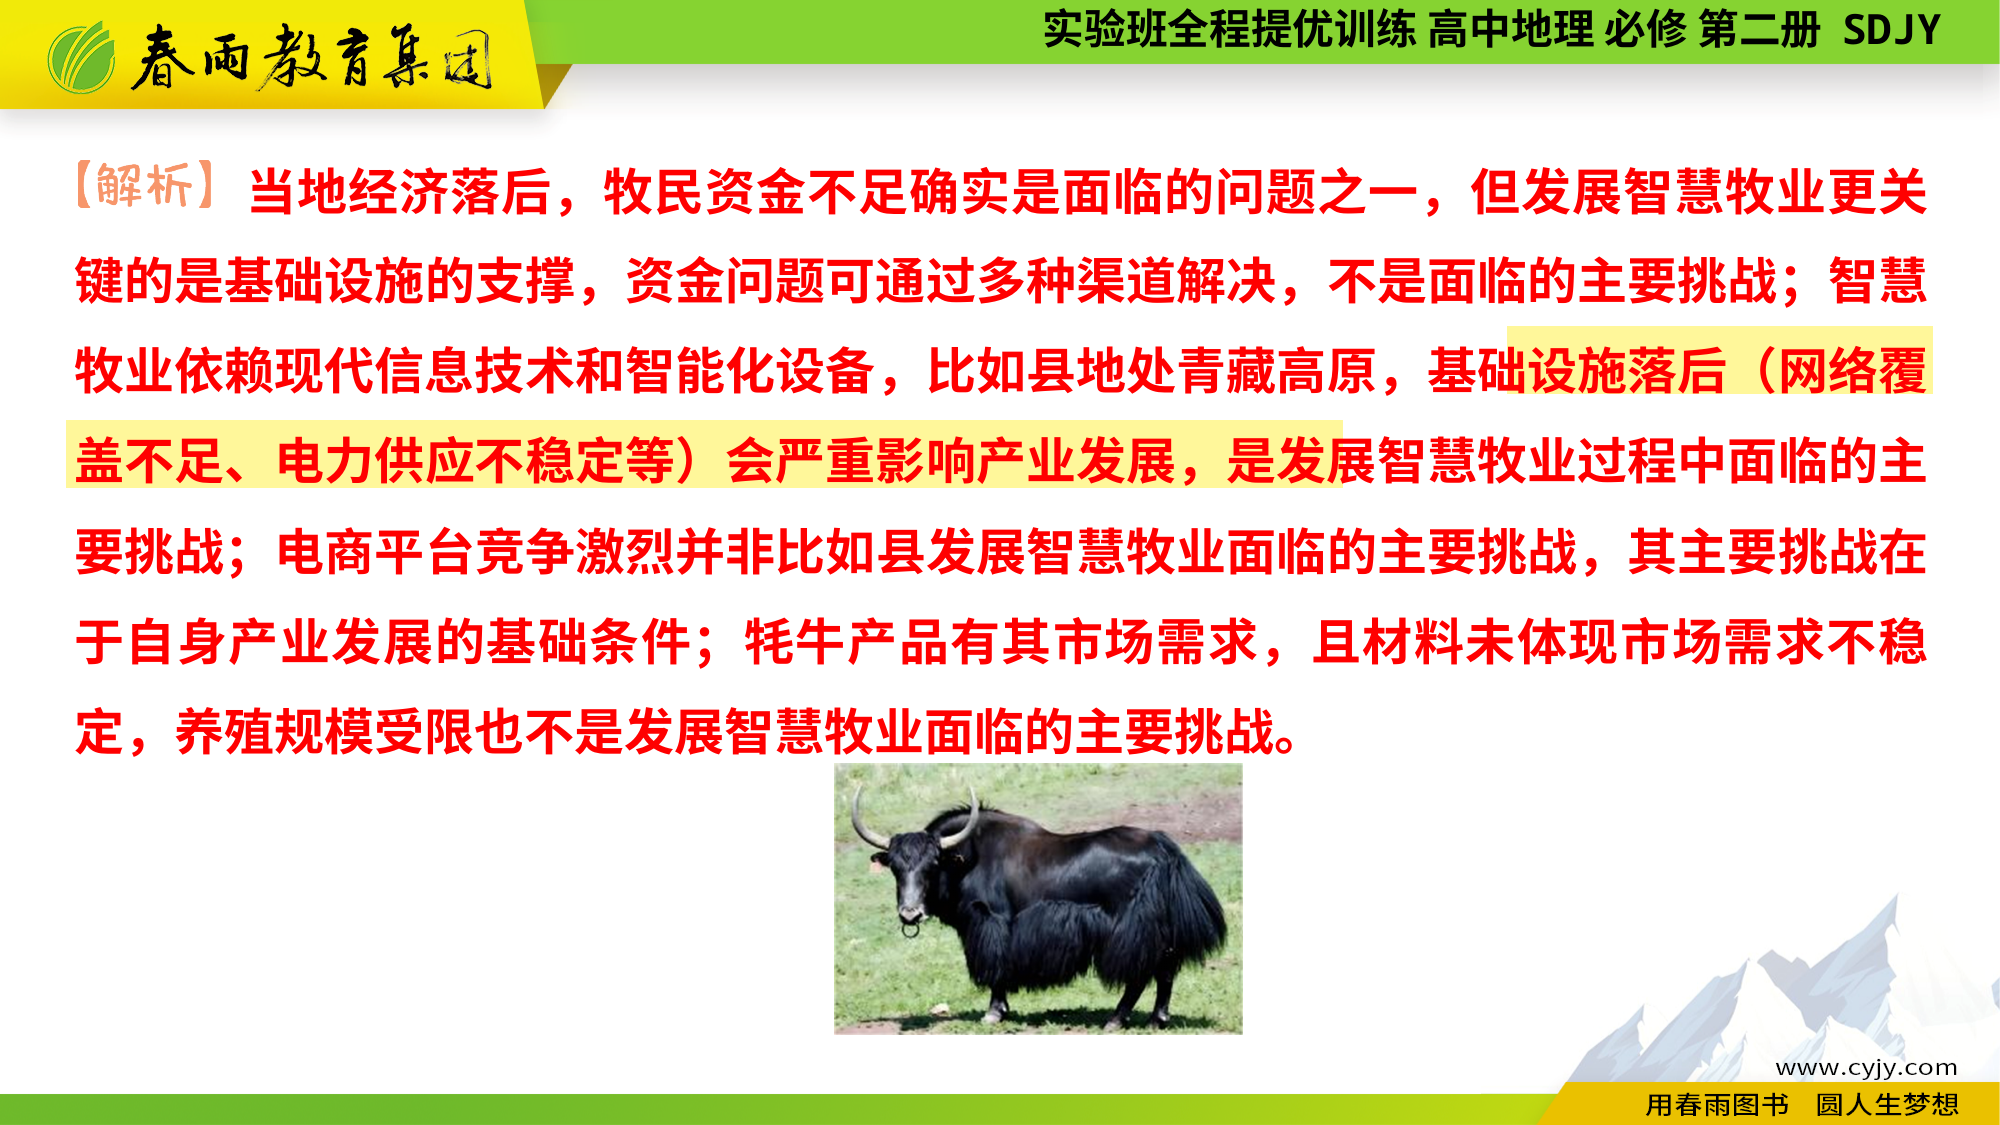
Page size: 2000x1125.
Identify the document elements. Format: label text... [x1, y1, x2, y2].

list 当地经济落后，牧民资金不足确实是面临的问题之一，但发展智慧牧业更关键的是基础设施的支撑，资金问题可通过多种渠道解决，不是面临的主要挑战；智慧牧业依赖现代信息技术和智能化设备，比如县地处青藏高原，基础设施落后（网络覆盖不足、电力供应不稳定等）会严重影响产业发展，是发展智慧牧业过程中面临的主要挑战；电商平台竞争激烈并非比如县发展智慧牧业面临的主要挑战，其主要挑战在于自身产业发展的基础条件；牦牛产品有其市场需求，且材料未体现市场需求不稳定，养殖规模受限也不是发展智慧牧业面临的主要挑战。 [59, 122, 1944, 774]
picture [0, 0, 2000, 1125]
